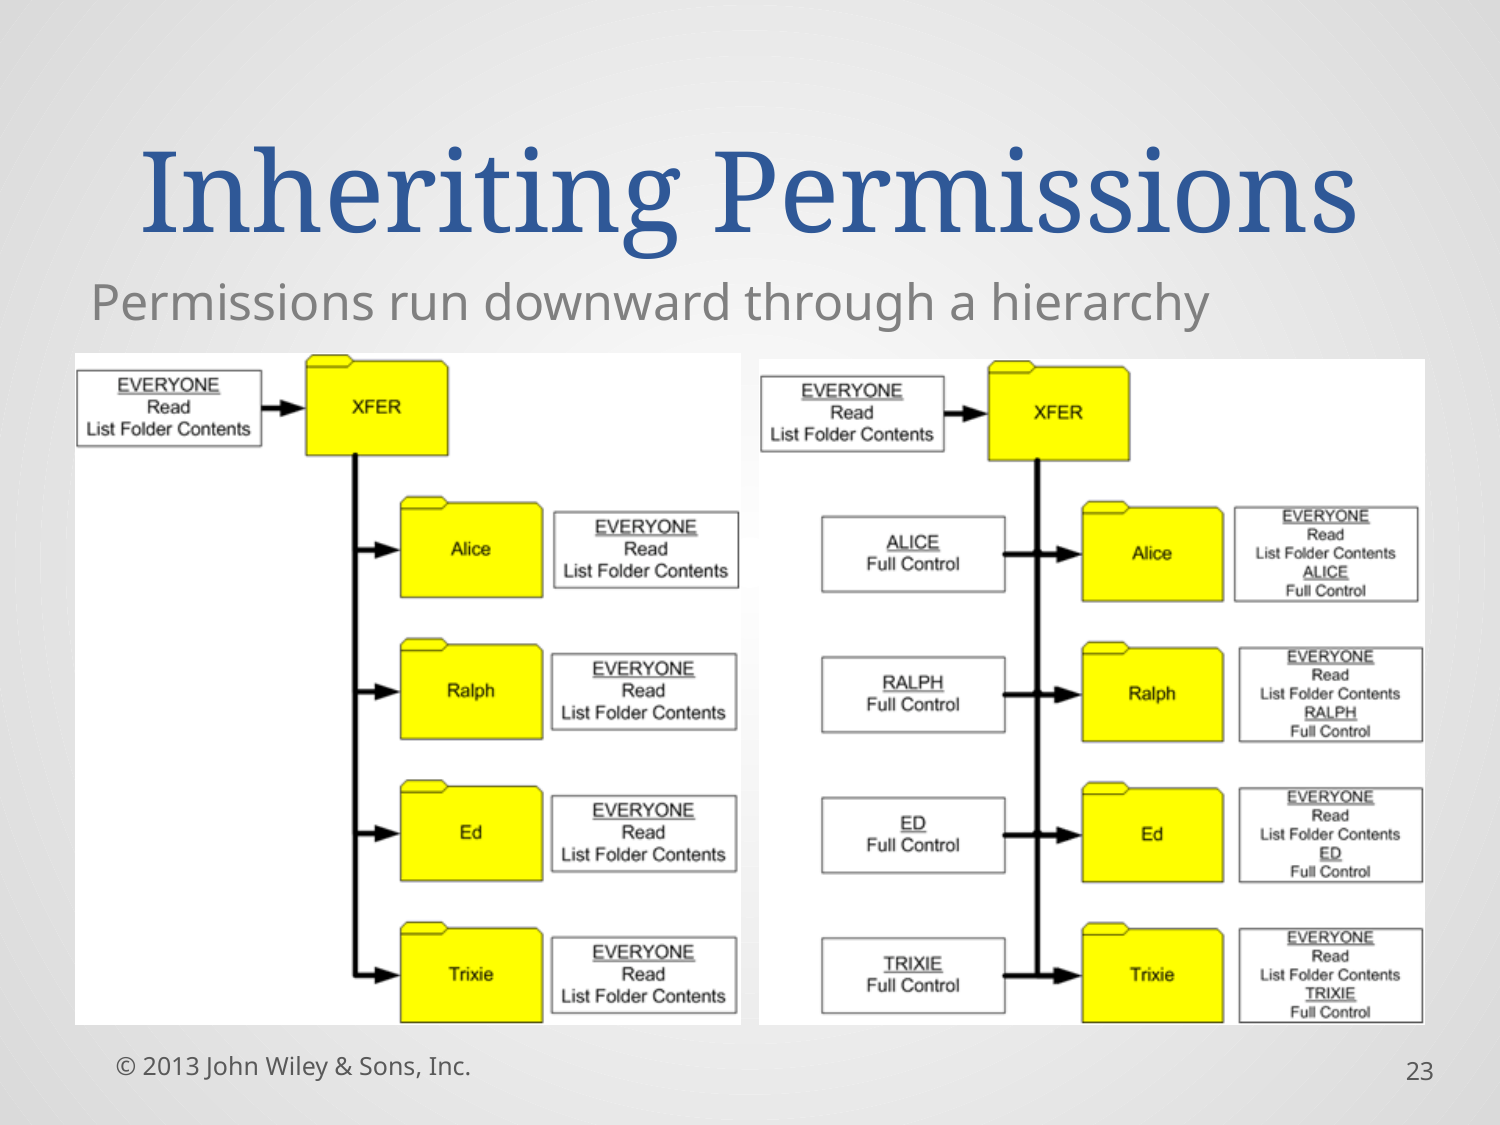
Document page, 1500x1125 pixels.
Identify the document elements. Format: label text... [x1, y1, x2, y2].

footer © 2013 John Wiley & Sons, Inc. [108, 1037, 576, 1098]
list Permissions run downward through a hierarchy [75, 262, 1425, 1005]
slide_number 23 [1401, 1042, 1494, 1103]
picture [759, 359, 1426, 1026]
picture [74, 352, 741, 1026]
title Inheriting Permissions [75, 0, 1425, 262]
